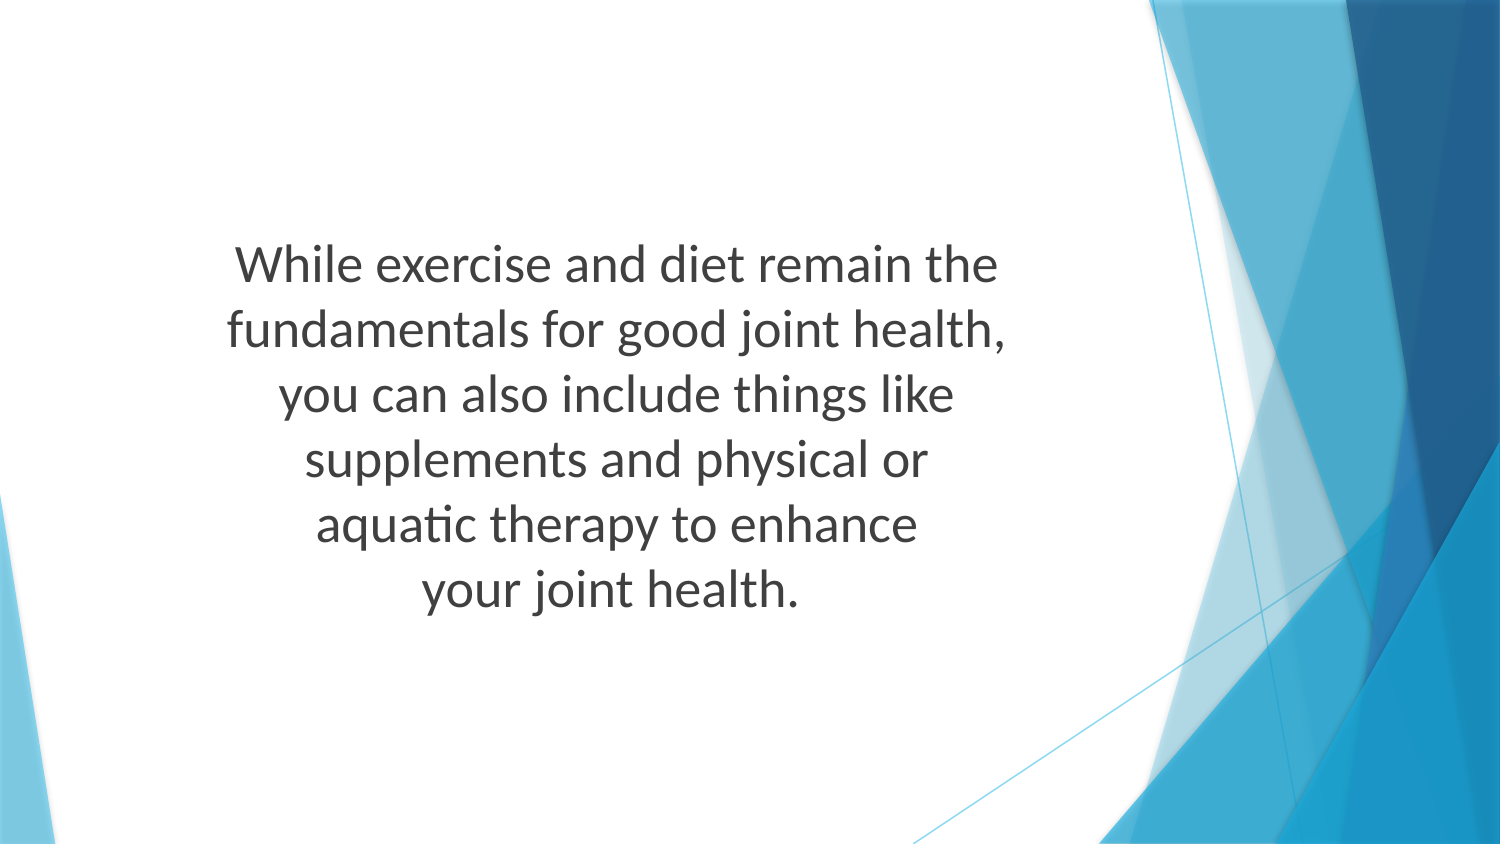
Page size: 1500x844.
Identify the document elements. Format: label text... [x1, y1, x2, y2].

list While exercise and diet remain the fundamentals for good joint health, you can also include things like supplements and physical or aquatic therapy to enhance your joint health. [88, 221, 1147, 647]
